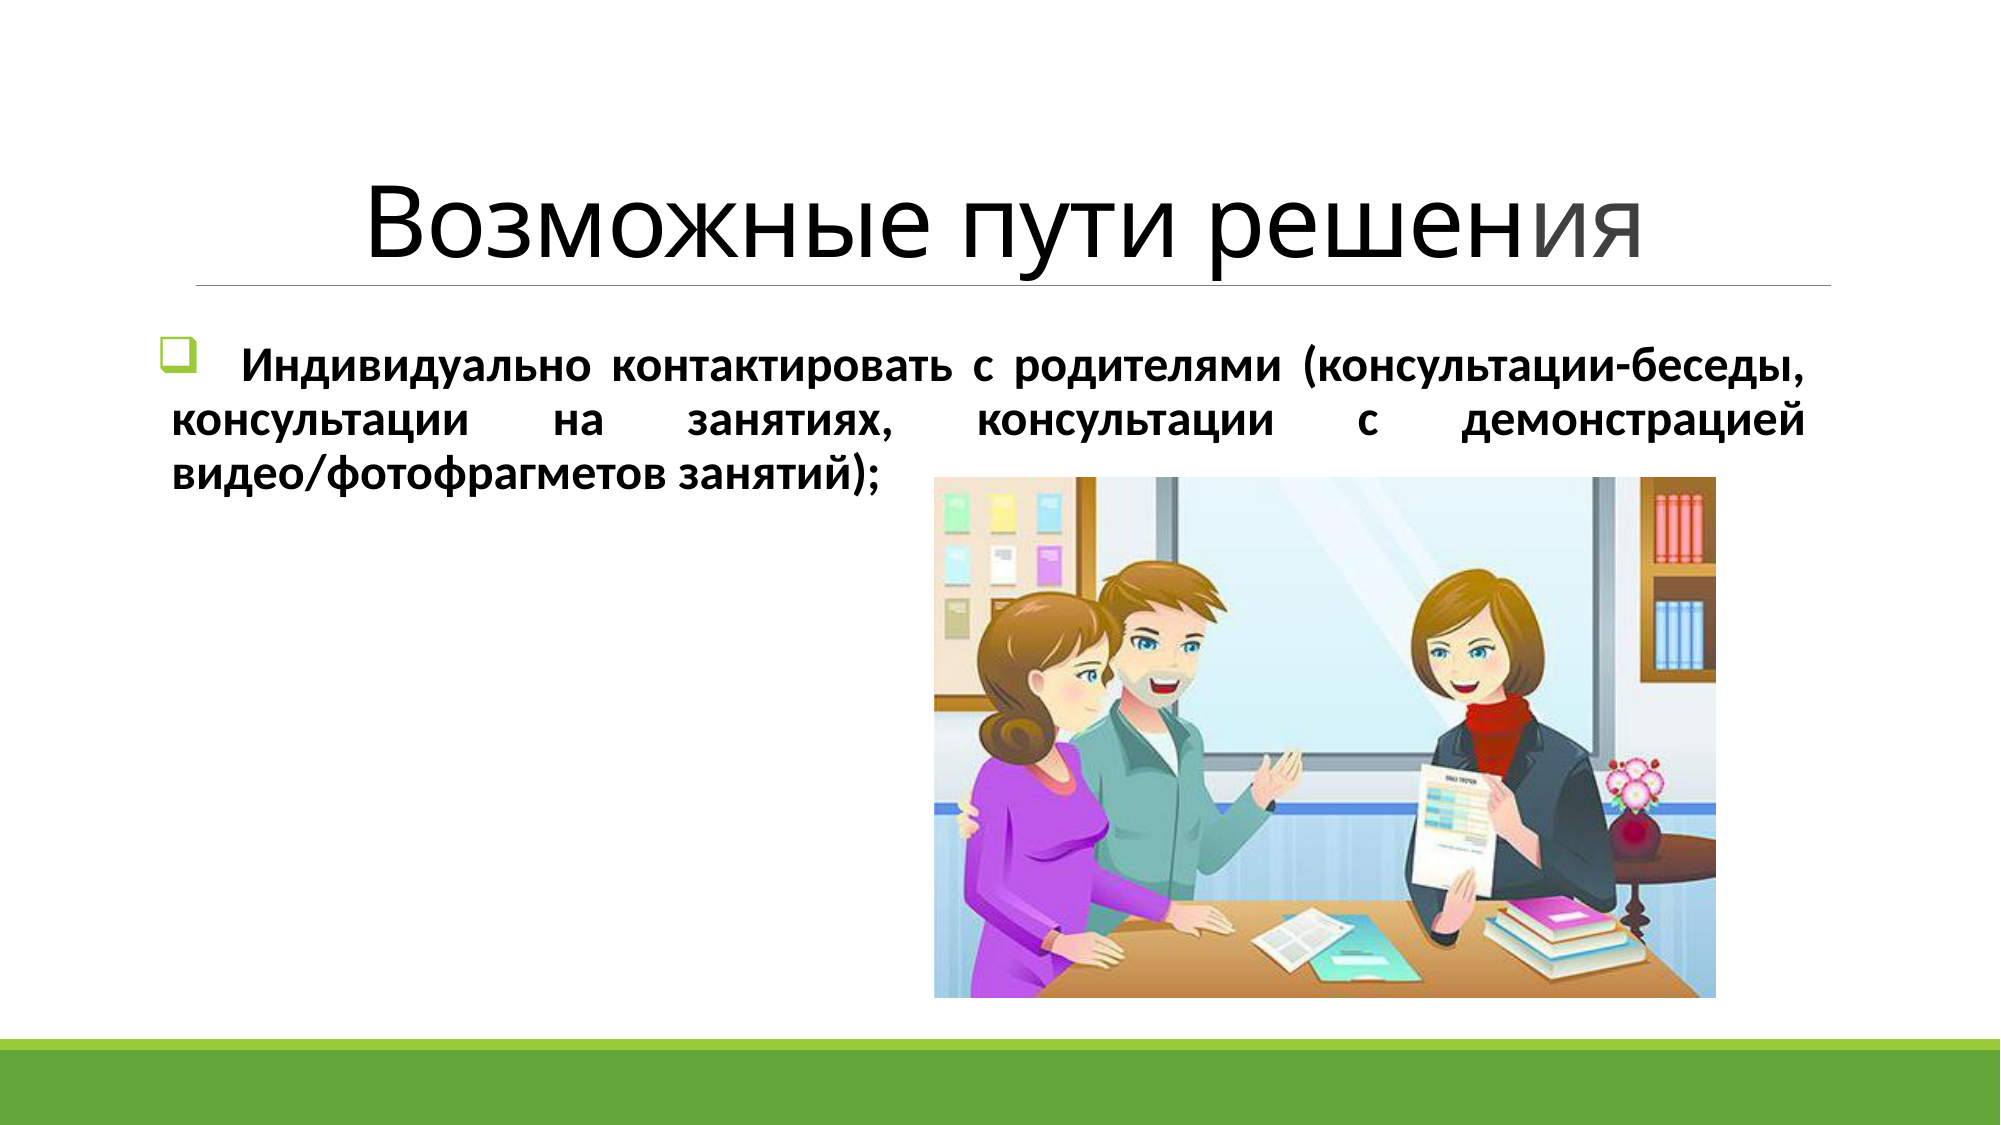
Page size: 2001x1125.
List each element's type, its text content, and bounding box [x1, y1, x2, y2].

list Индивидуально контактировать с родителями (консультации-беседы, консультации на занятиях, консультации с демонстрацией видео/фотофрагметов занятий); [156, 330, 1807, 1078]
picture [933, 477, 1716, 999]
title Возможные пути решения [180, 47, 1830, 285]
